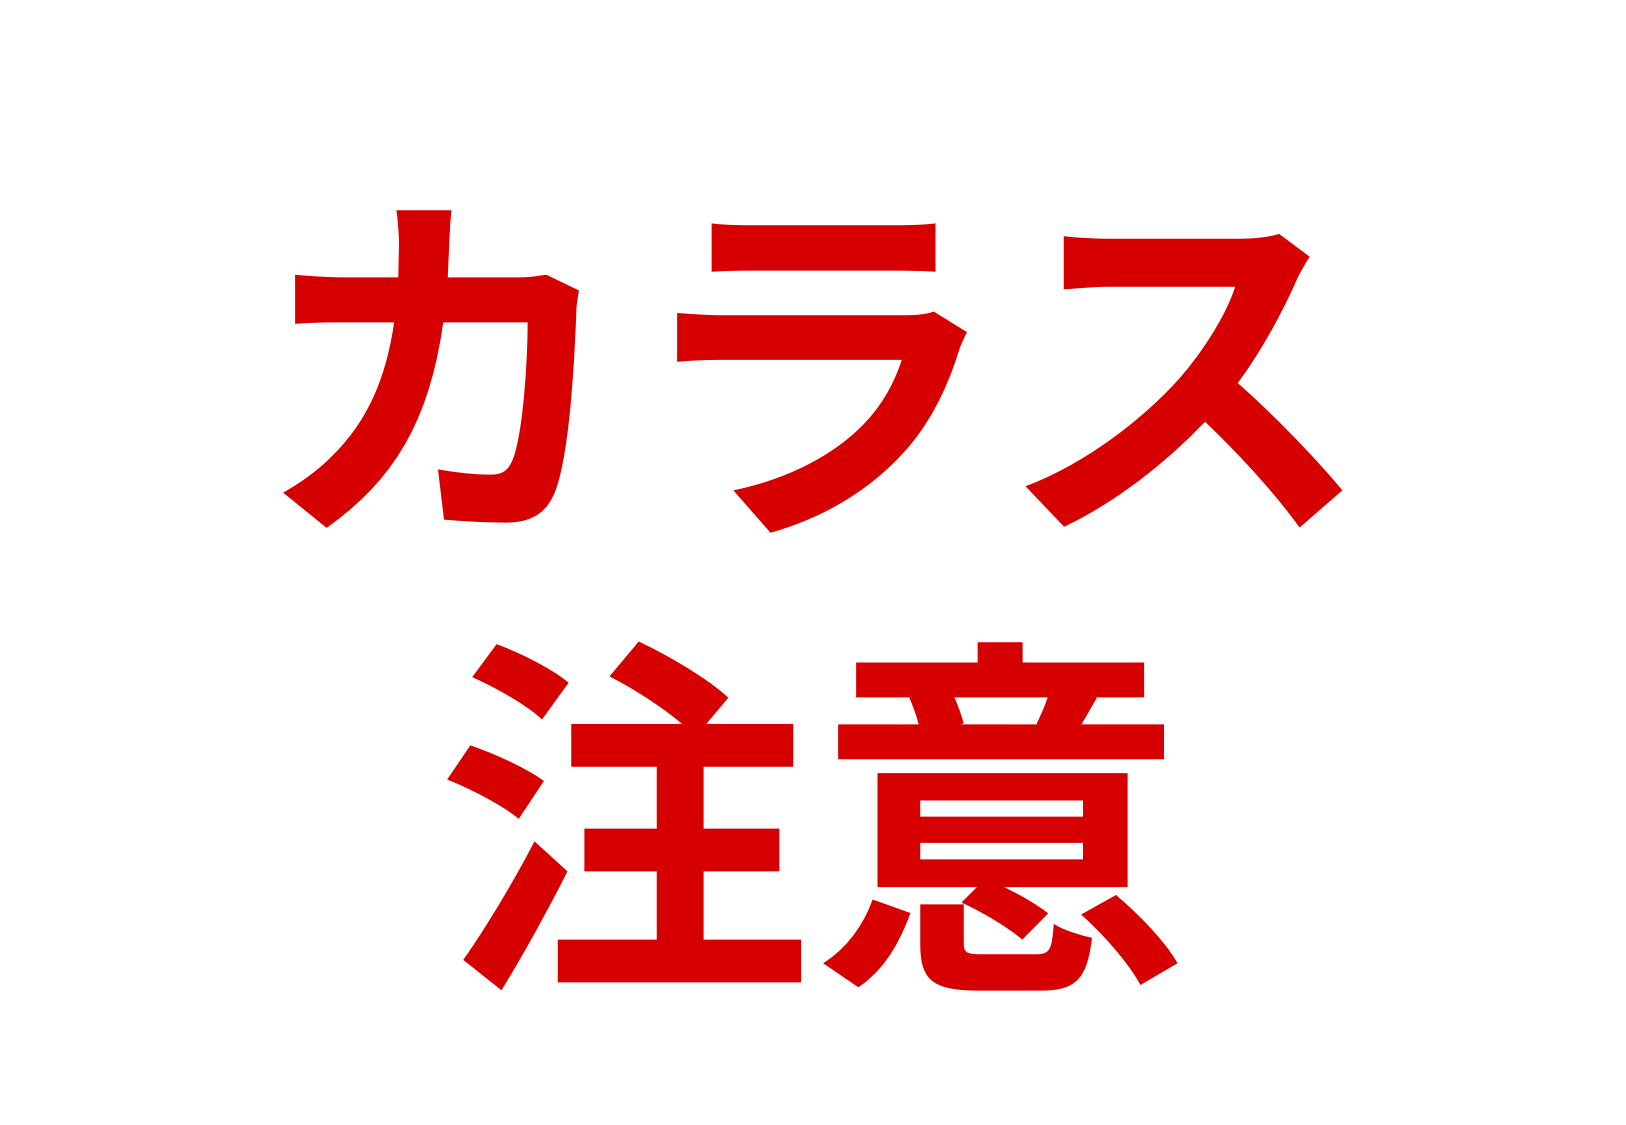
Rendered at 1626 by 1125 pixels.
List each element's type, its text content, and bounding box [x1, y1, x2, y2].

text_box カラス 注意 [0, 128, 1625, 1044]
